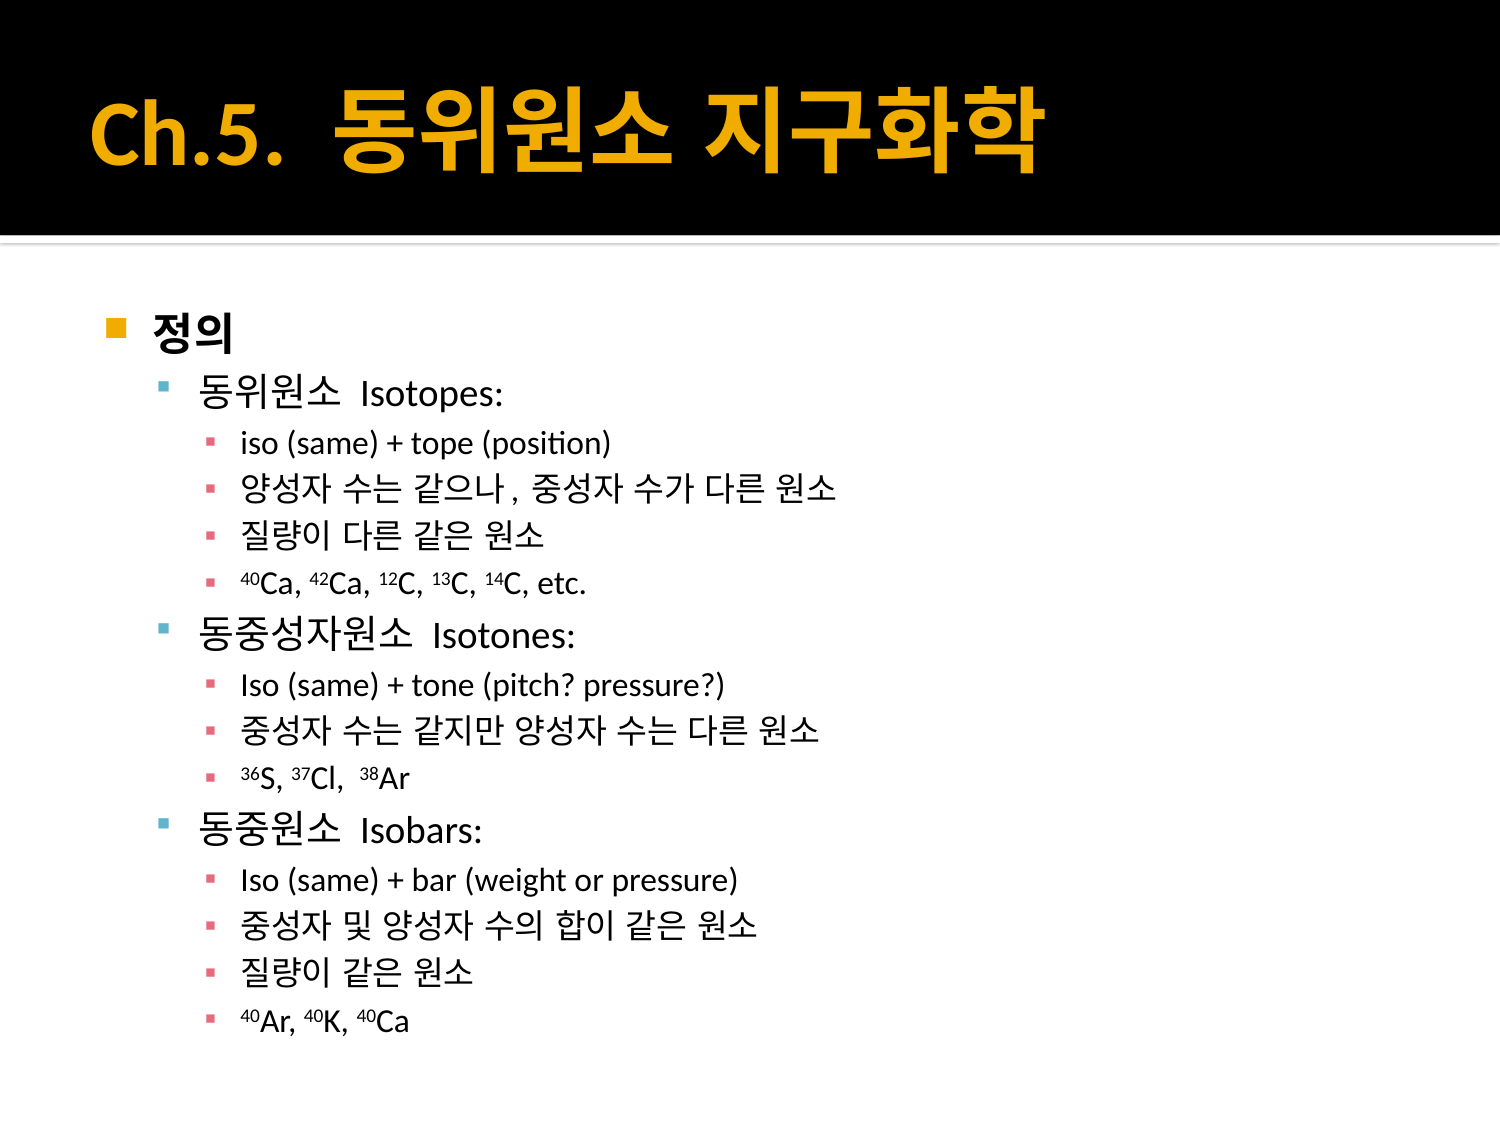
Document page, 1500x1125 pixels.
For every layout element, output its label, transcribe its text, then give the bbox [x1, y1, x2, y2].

title Ch.5. 동위원소 지구화학 [75, 25, 1425, 231]
list 정의 동위원소 Isotopes: iso (same) + tope (position) 양성자 수는 같으나, 중성자 수가 다른 원소 질량이 다른 같은 원소 40Ca, 42Ca, 12C, 13C, 14C, etc. 동중성자원소 Isotones: Iso (same) + tone (pitch? pressure?) 중성자 수는 같지만 양성자 수는 다른 원소 36S, 37Cl, 38Ar 동중원소 Isobars: Iso (same) + bar (weight or pressure) 중성자 및 양성자 수의 합이 같은 원소 질량이 같은 원소 40Ar, 40K, 40Ca [75, 291, 1425, 1050]
